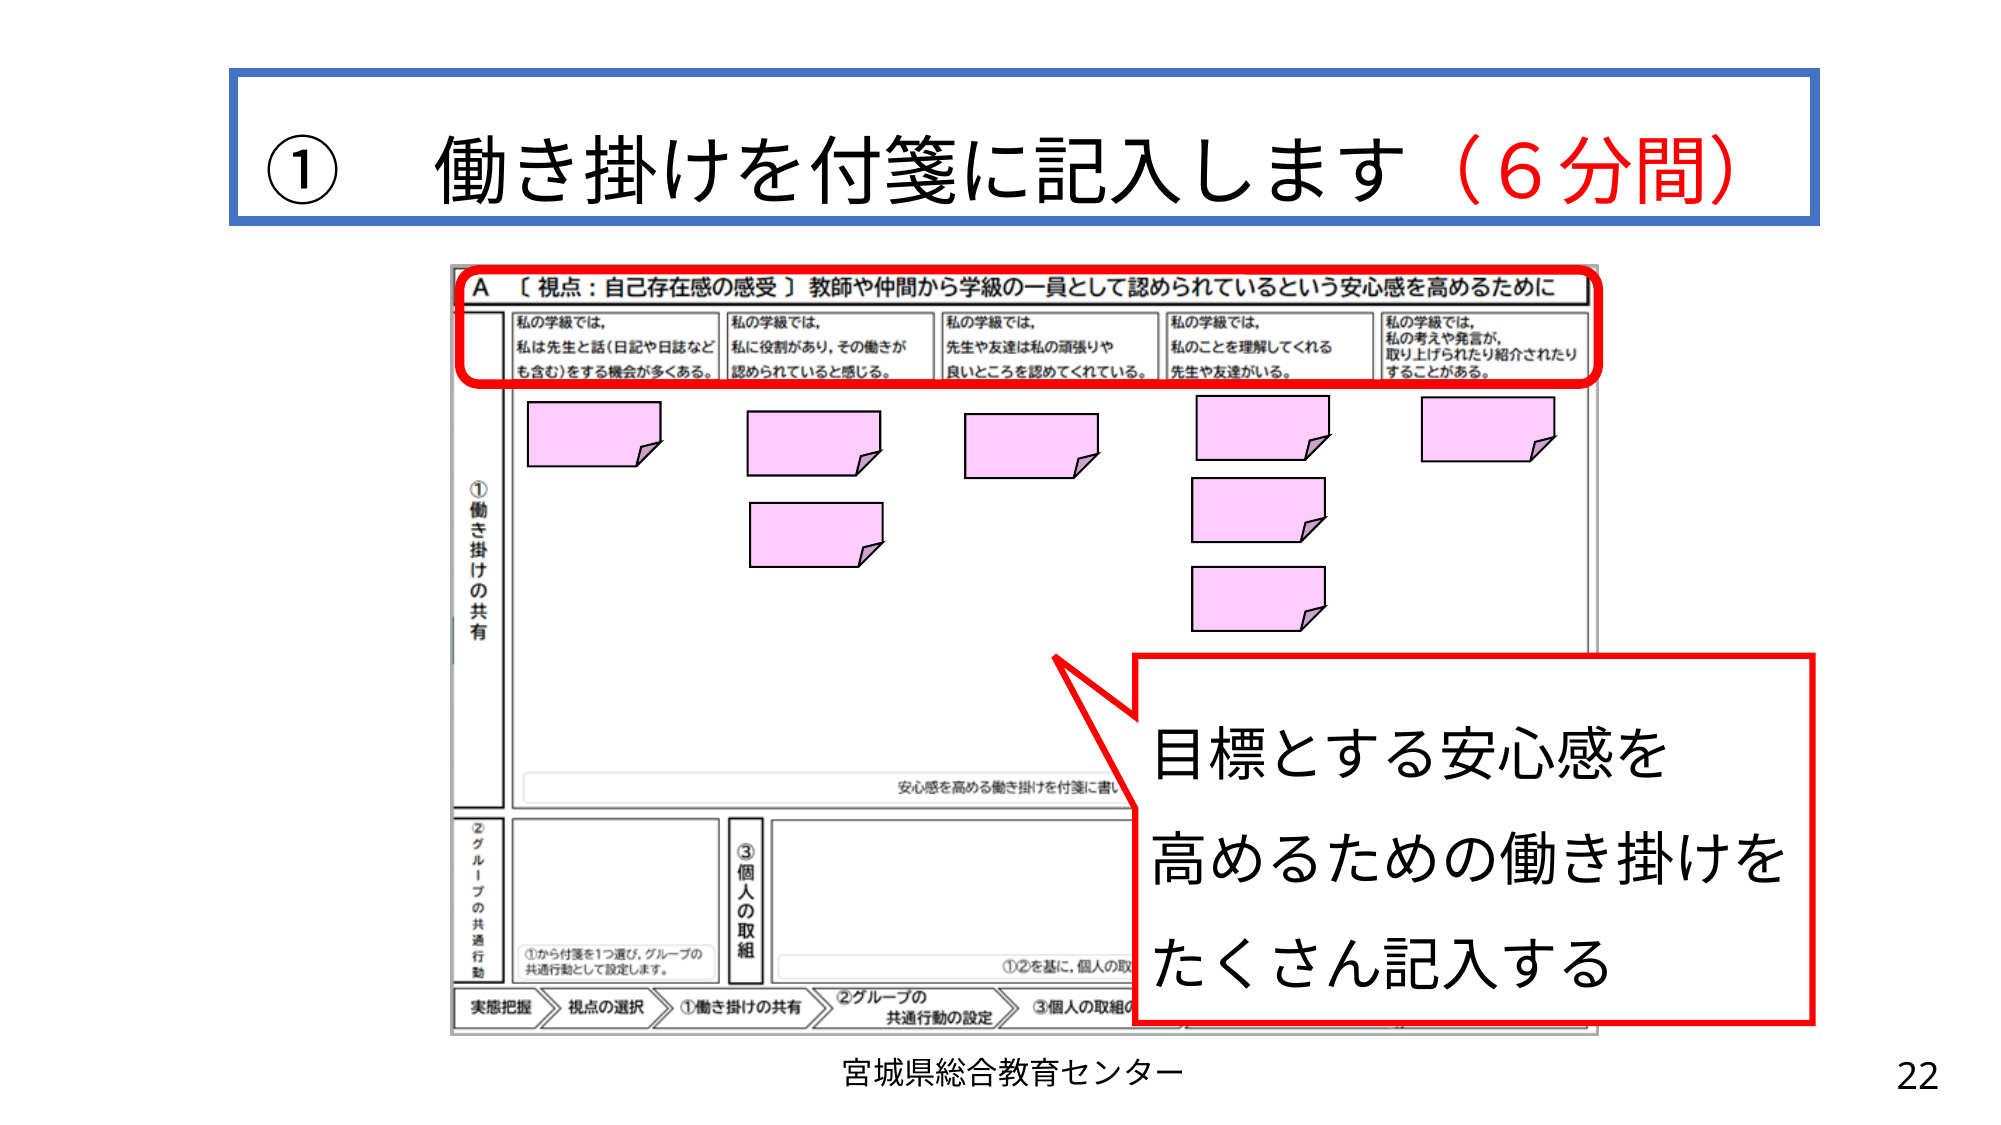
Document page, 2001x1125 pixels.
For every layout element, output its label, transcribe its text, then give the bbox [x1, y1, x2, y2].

text_box 目標とする安心感を 高めるための働き掛けを たくさん記入する [1599, 654, 1814, 1025]
picture [450, 264, 1599, 1036]
text_box ① 働き掛けを付箋に記入します（６分間） [233, 72, 1816, 222]
